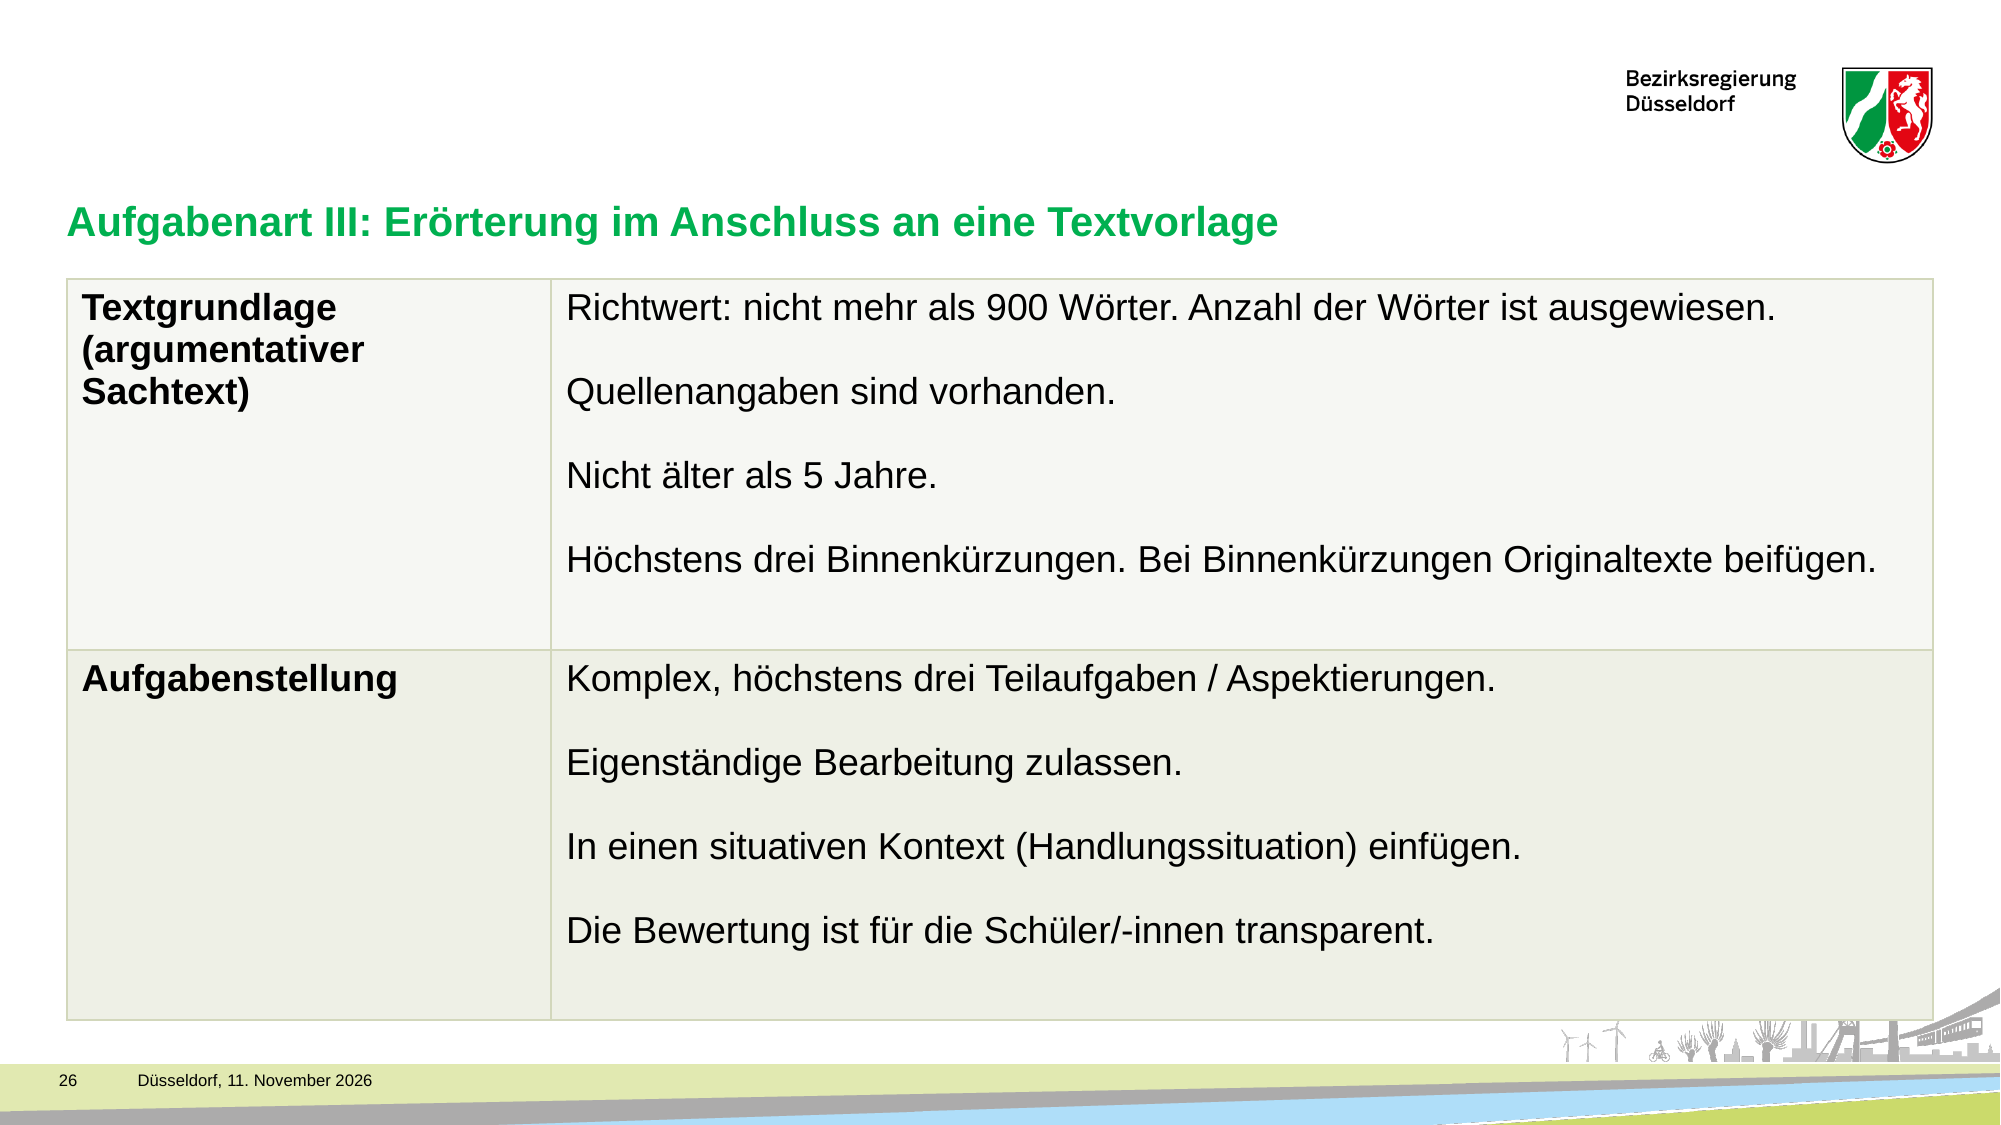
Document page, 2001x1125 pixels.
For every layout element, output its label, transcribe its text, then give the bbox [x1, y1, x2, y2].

title Aufgabenart III: Erörterung im Anschluss an eine Textvorlage [66, 172, 1933, 268]
slide_number 26 [58, 1070, 123, 1125]
table_header Textgrundlage (argumentativer Sachtext) [68, 280, 550, 649]
picture [0, 916, 2000, 1125]
table_cell Aufgabenstellung [68, 651, 550, 1019]
table_header Richtwert: nicht mehr als 900 Wörter. Anzahl der Wörter ist ausgewiesen. Quellenangaben sind vorhanden. Nicht älter als 5 Jahre. Höchstens drei Binnenkürzungen. Bei Binnenkürzungen Originaltexte beifügen. [552, 280, 1932, 649]
picture [1625, 66, 1933, 164]
table_cell Komplex, höchstens drei Teilaufgaben / Aspektierungen. Eigenständige Bearbeitung zulassen. In einen situativen Kontext (Handlungssituation) einfügen. Die Bewertung ist für die Schüler/-innen transparent. [552, 651, 1932, 1019]
footer Düsseldorf, 2. Dezember 2023 [137, 1070, 595, 1125]
